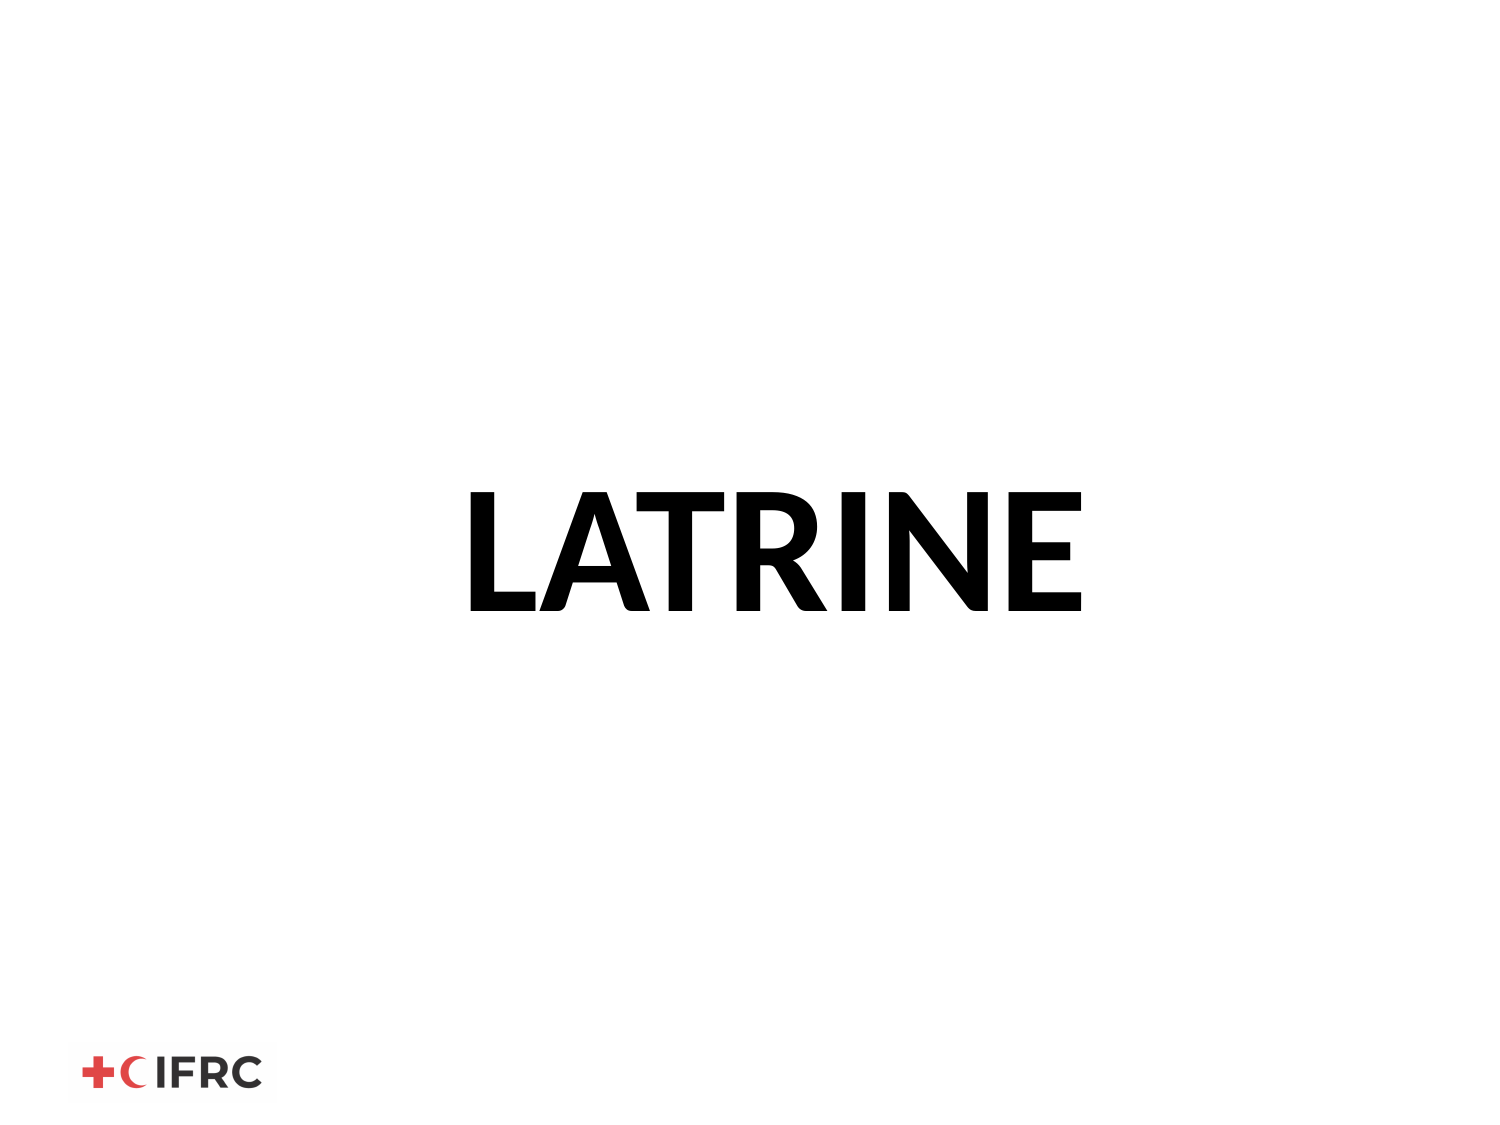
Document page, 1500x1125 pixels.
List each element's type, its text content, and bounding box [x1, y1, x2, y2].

title LATRINE [100, 444, 1451, 632]
picture [68, 1042, 277, 1103]
